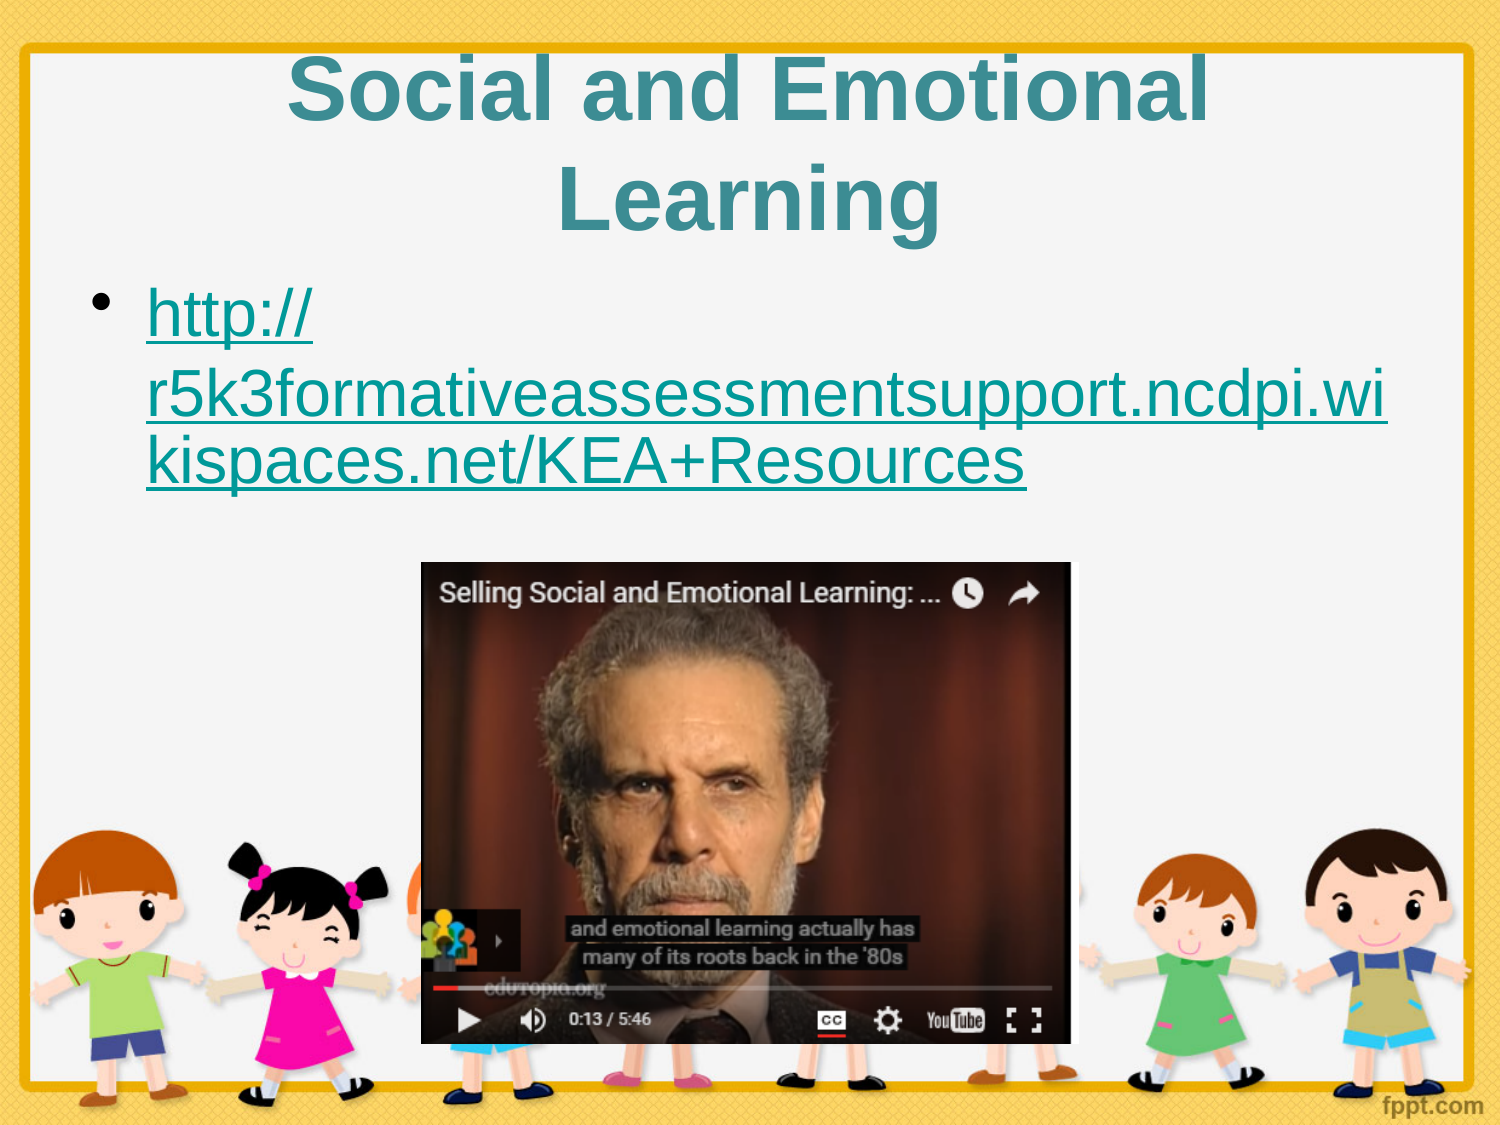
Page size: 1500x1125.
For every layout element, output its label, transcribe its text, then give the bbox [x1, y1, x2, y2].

title Social and Emotional Learning [75, 45, 1425, 233]
picture [0, 0, 1500, 1125]
list http://r5k3formativeassessmentsupport.ncdpi.wikispaces.net/KEA+Resources [75, 262, 1425, 1005]
